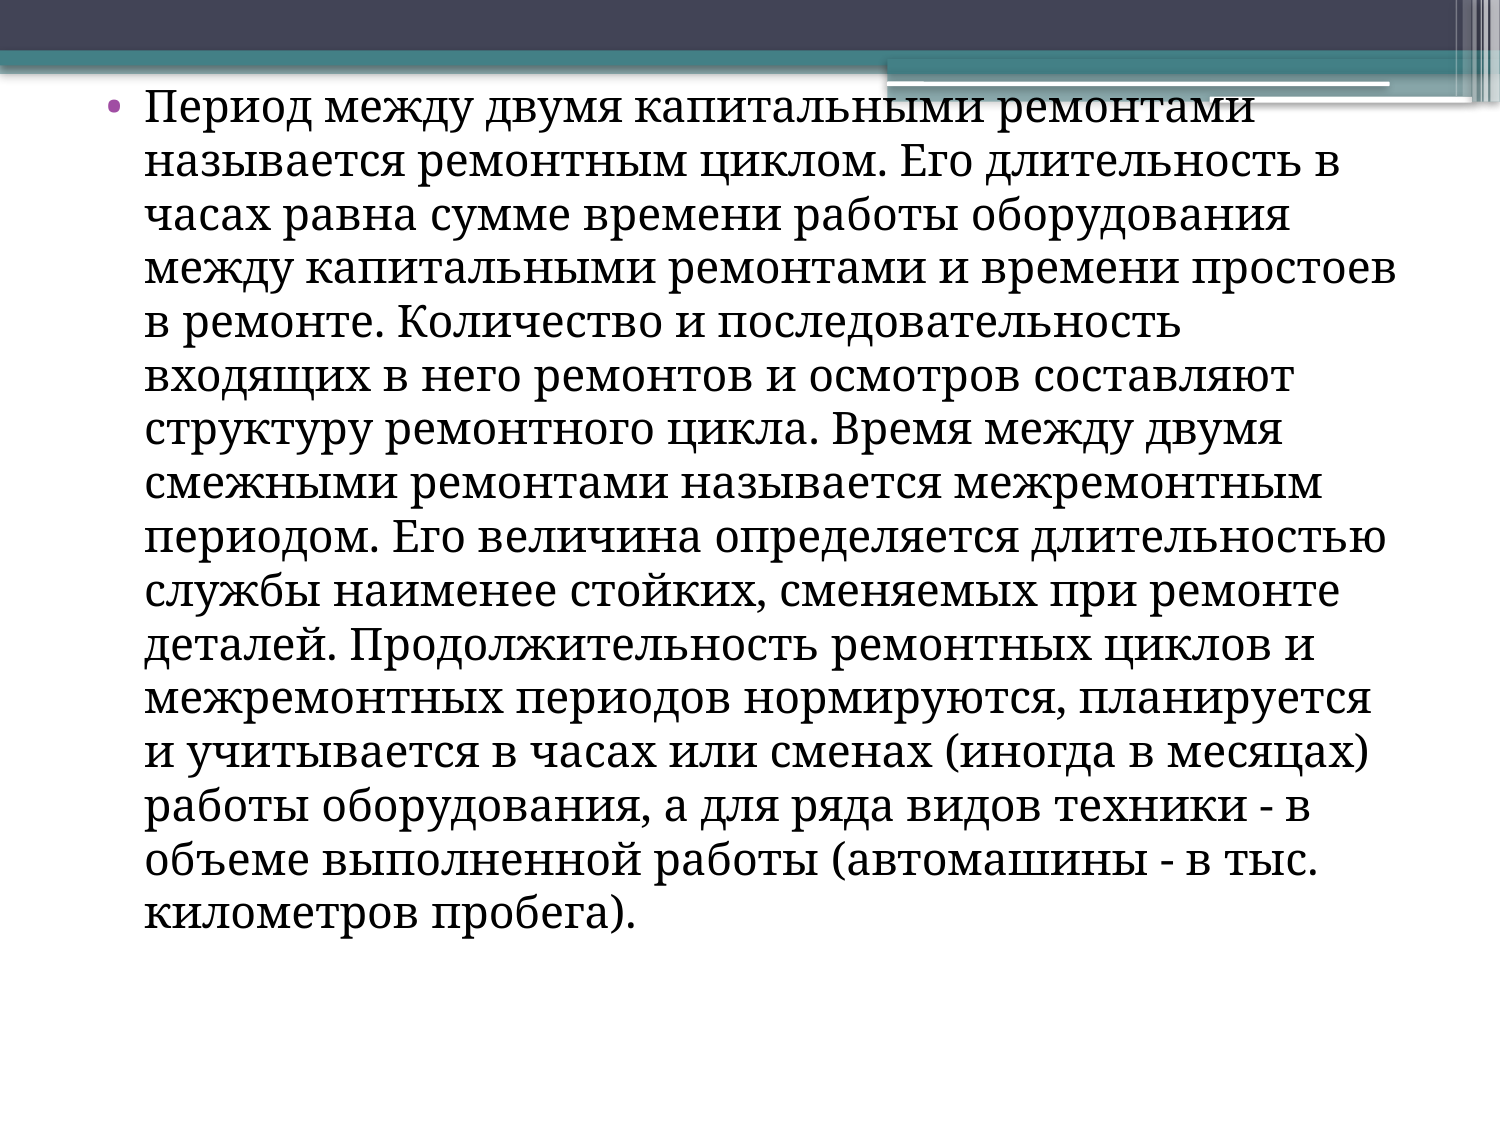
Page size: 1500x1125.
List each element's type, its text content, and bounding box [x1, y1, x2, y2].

list Период между двумя капитальными ремонтами называется ремонтным циклом. Его длительность в часах равна сумме времени работы оборудования между капитальными ремонтами и времени простоев в ремонте. Количество и последовательность входящих в него ремонтов и осмотров составляют структуру ремонтного цикла. Время между двумя смежными ремонтами называется межремонтным периодом. Его величина определяется длительностью службы наименее стойких, сменяемых при ремонте деталей. Продолжительность ремонтных циклов и межремонтных периодов нормируются, планируется и учитывается в часах или сменах (иногда в месяцах) работы оборудования, а для ряда видов техники - в объеме выполненной работы (автомашины - в тыс. километров пробега). [75, 70, 1425, 1000]
